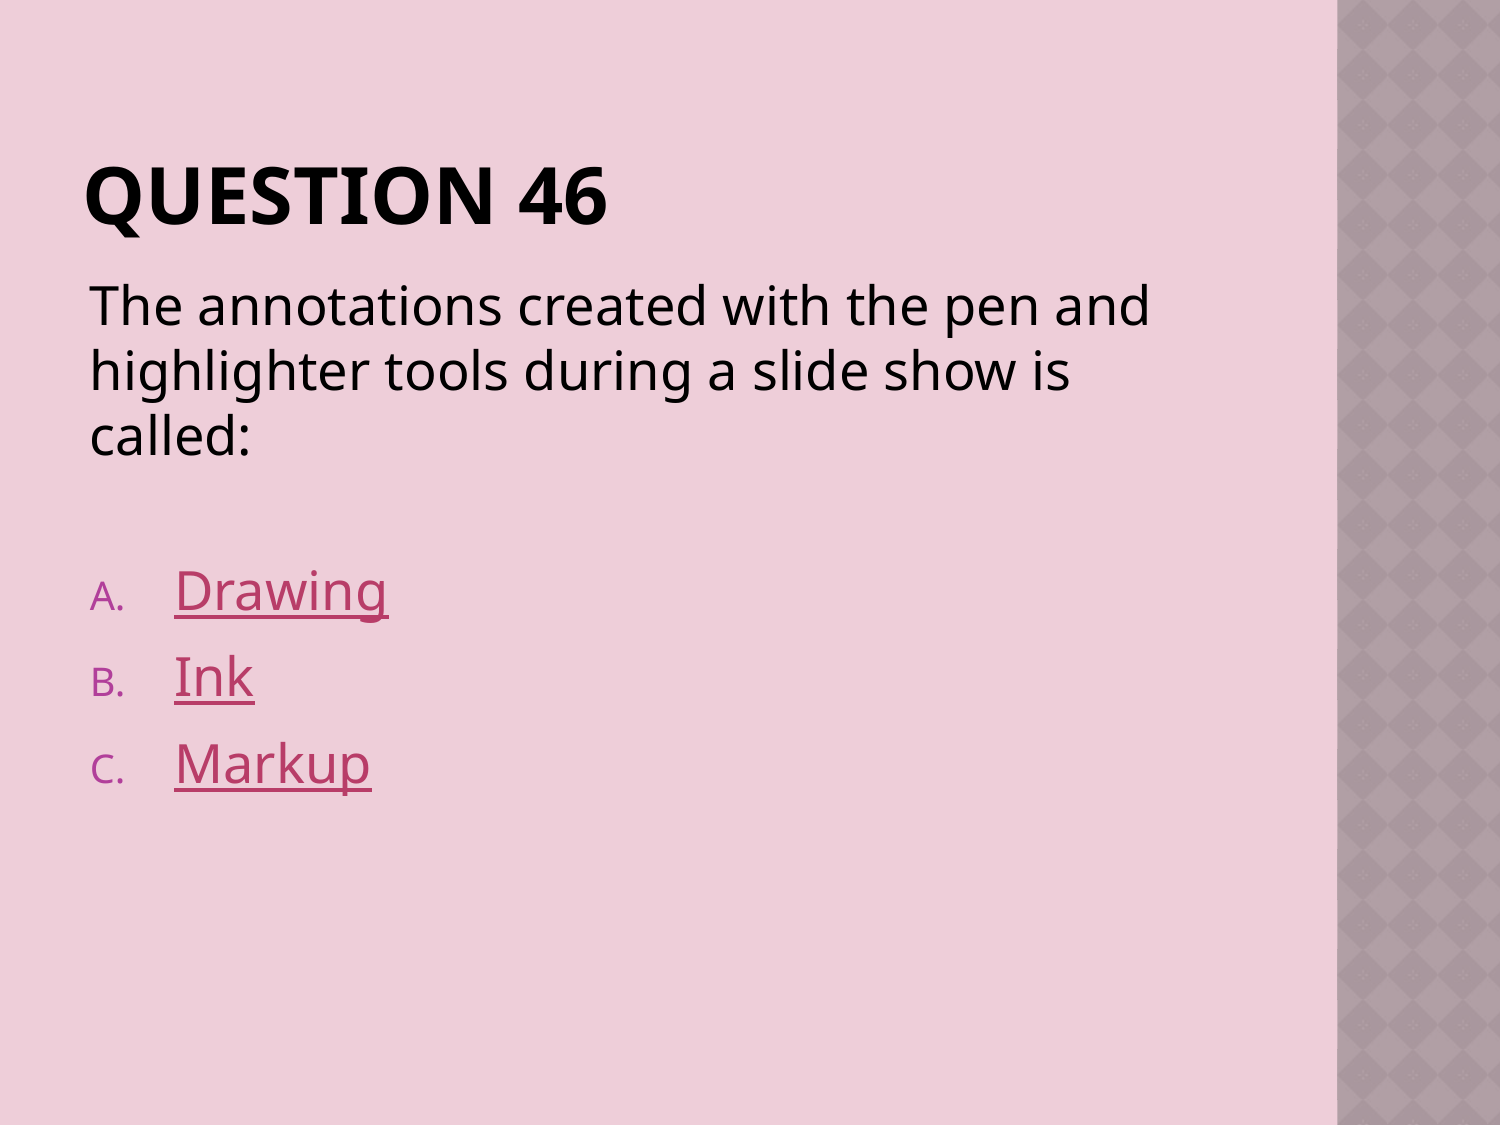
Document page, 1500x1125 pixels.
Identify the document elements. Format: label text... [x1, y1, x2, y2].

title Question 46 [75, 52, 1263, 240]
list The annotations created with the pen and highlighter tools during a slide show is called: Drawing Ink Markup [75, 264, 1263, 1059]
